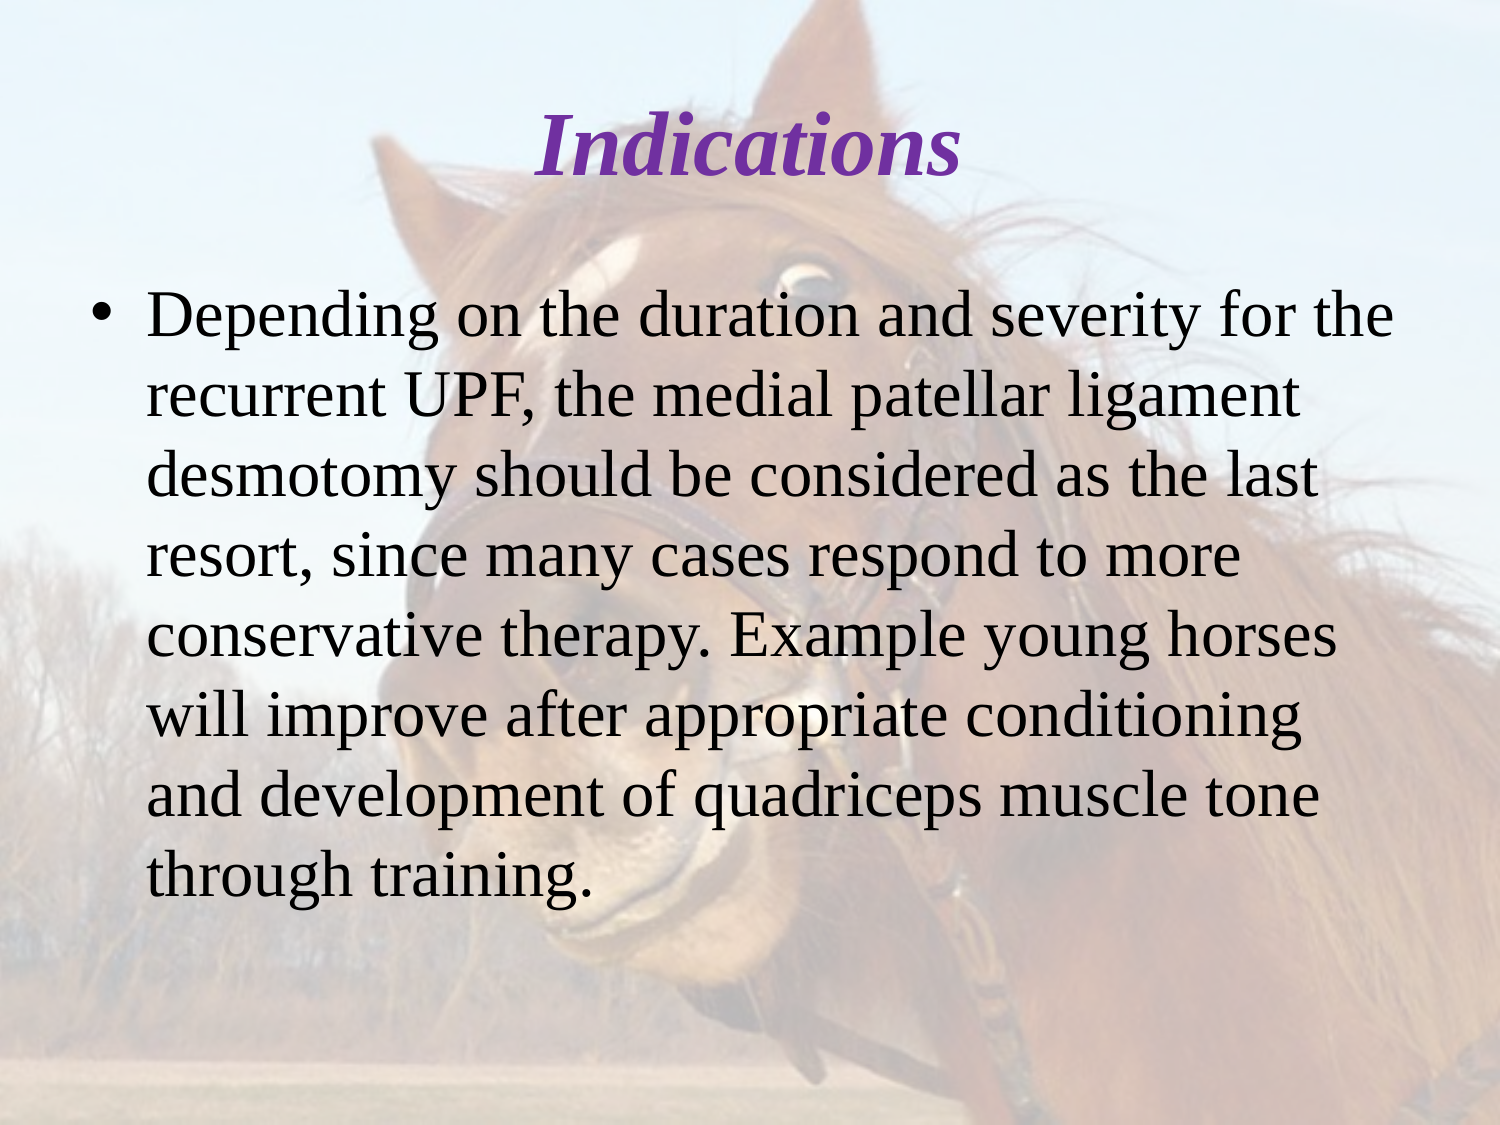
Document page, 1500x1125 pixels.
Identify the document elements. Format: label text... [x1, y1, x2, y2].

list Depending on the duration and severity for the recurrent UPF, the medial patellar ligament desmotomy should be considered as the last resort, since many cases respond to more conservative therapy. Example young horses will improve after appropriate conditioning and development of quadriceps muscle tone through training. [75, 262, 1425, 1005]
title Indications [75, 45, 1425, 233]
